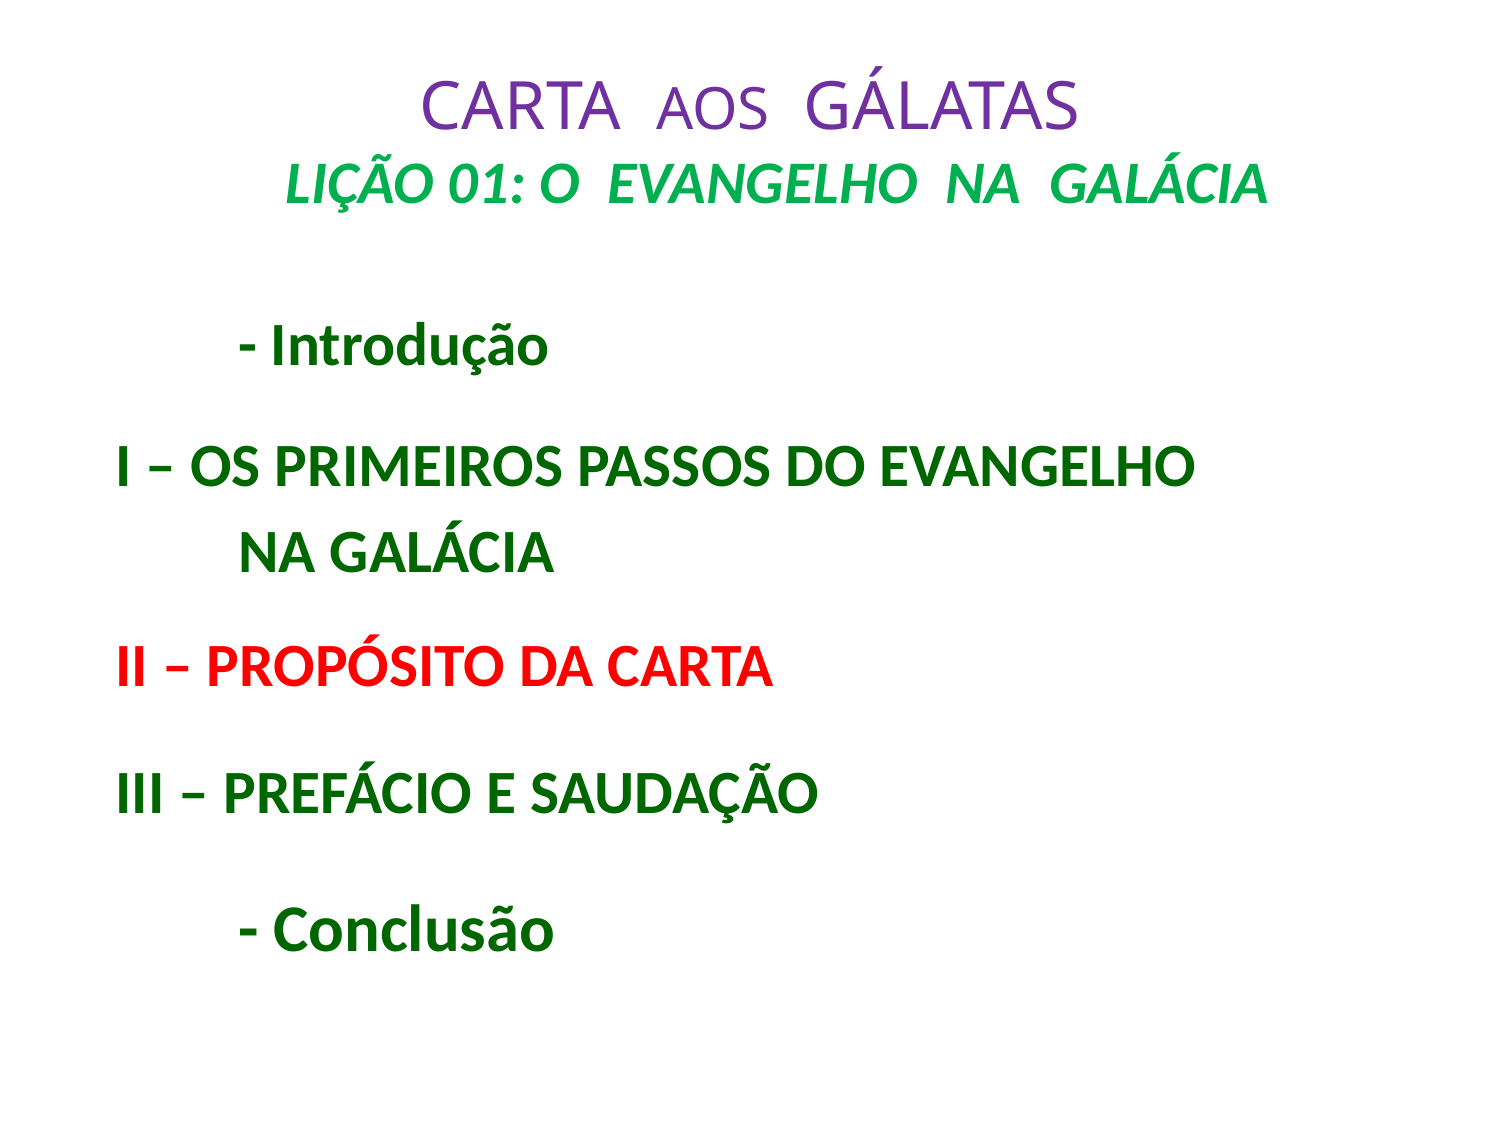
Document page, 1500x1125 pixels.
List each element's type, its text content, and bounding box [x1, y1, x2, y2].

title CARTA AOS GÁLATAS LIÇÃO 01: O EVANGELHO NA GALÁCIA [75, 45, 1425, 233]
list - Introdução I – OS PRIMEIROS PASSOS DO EVANGELHO NA GALÁCIA II – PROPÓSITO DA CARTA III – PREFÁCIO E SAUDAÇÃO - Conclusão [100, 255, 1424, 975]
